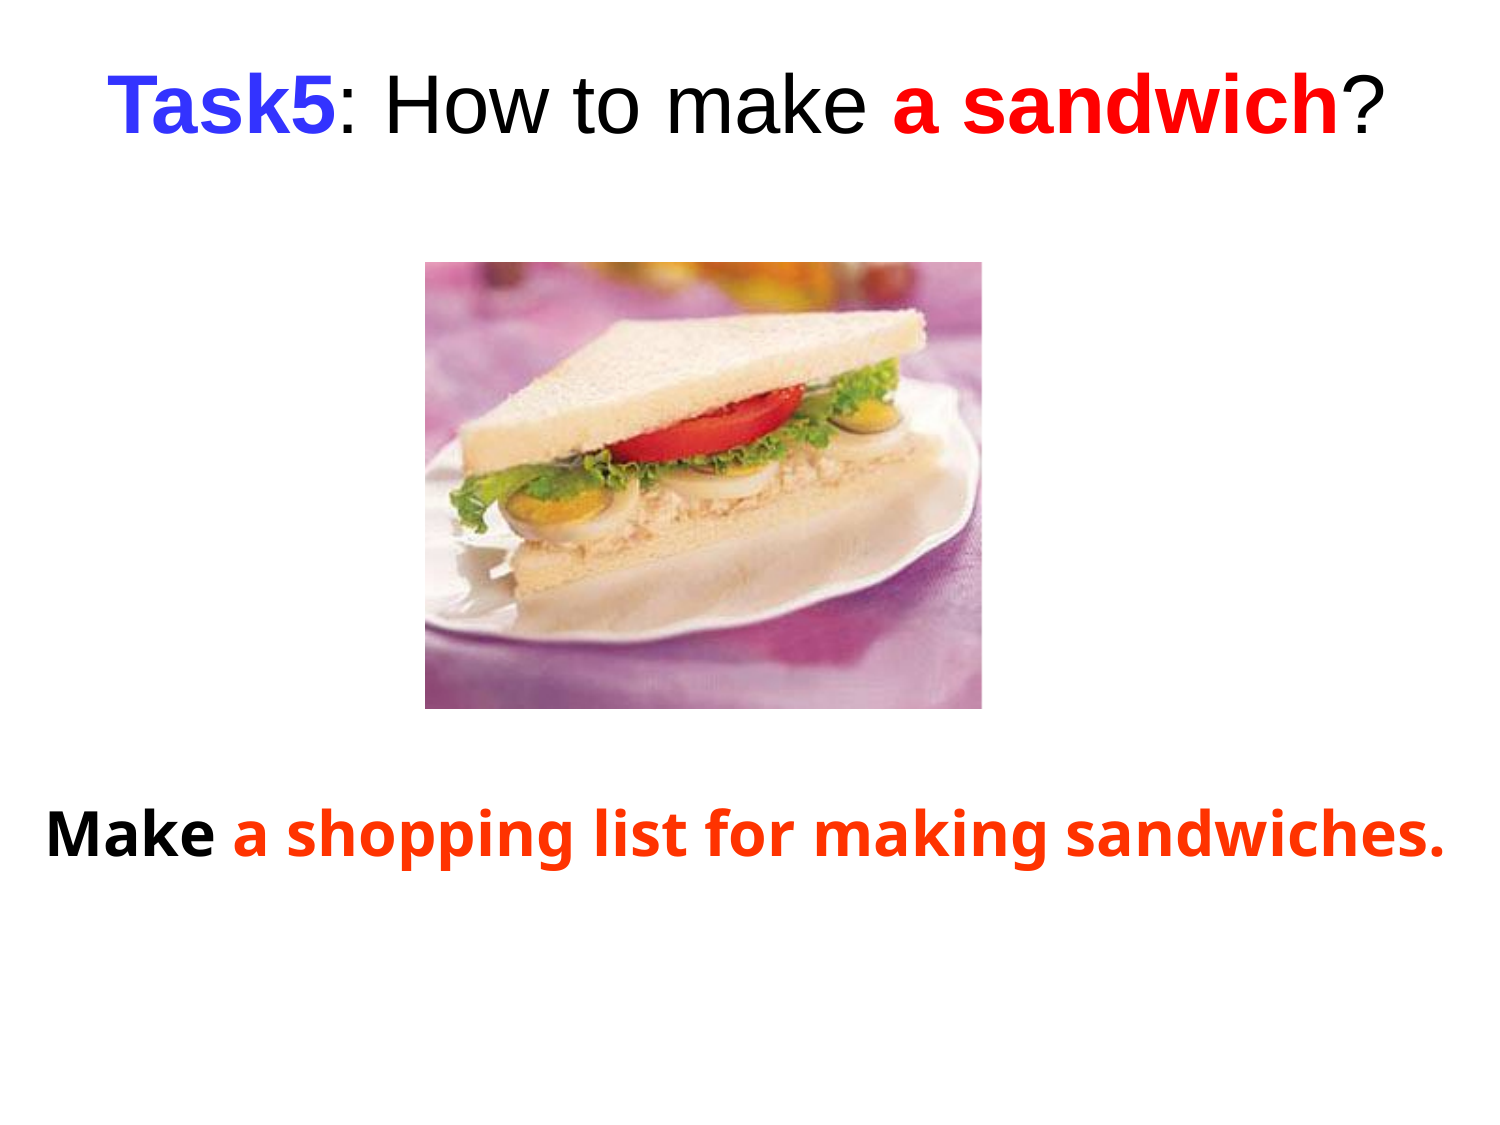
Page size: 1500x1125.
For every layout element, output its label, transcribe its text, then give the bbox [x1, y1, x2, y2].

text_box Make a shopping list for making sandwiches. [29, 786, 1500, 877]
picture [424, 262, 986, 709]
text_box Task5: How to make a sandwich? [92, 42, 1403, 158]
